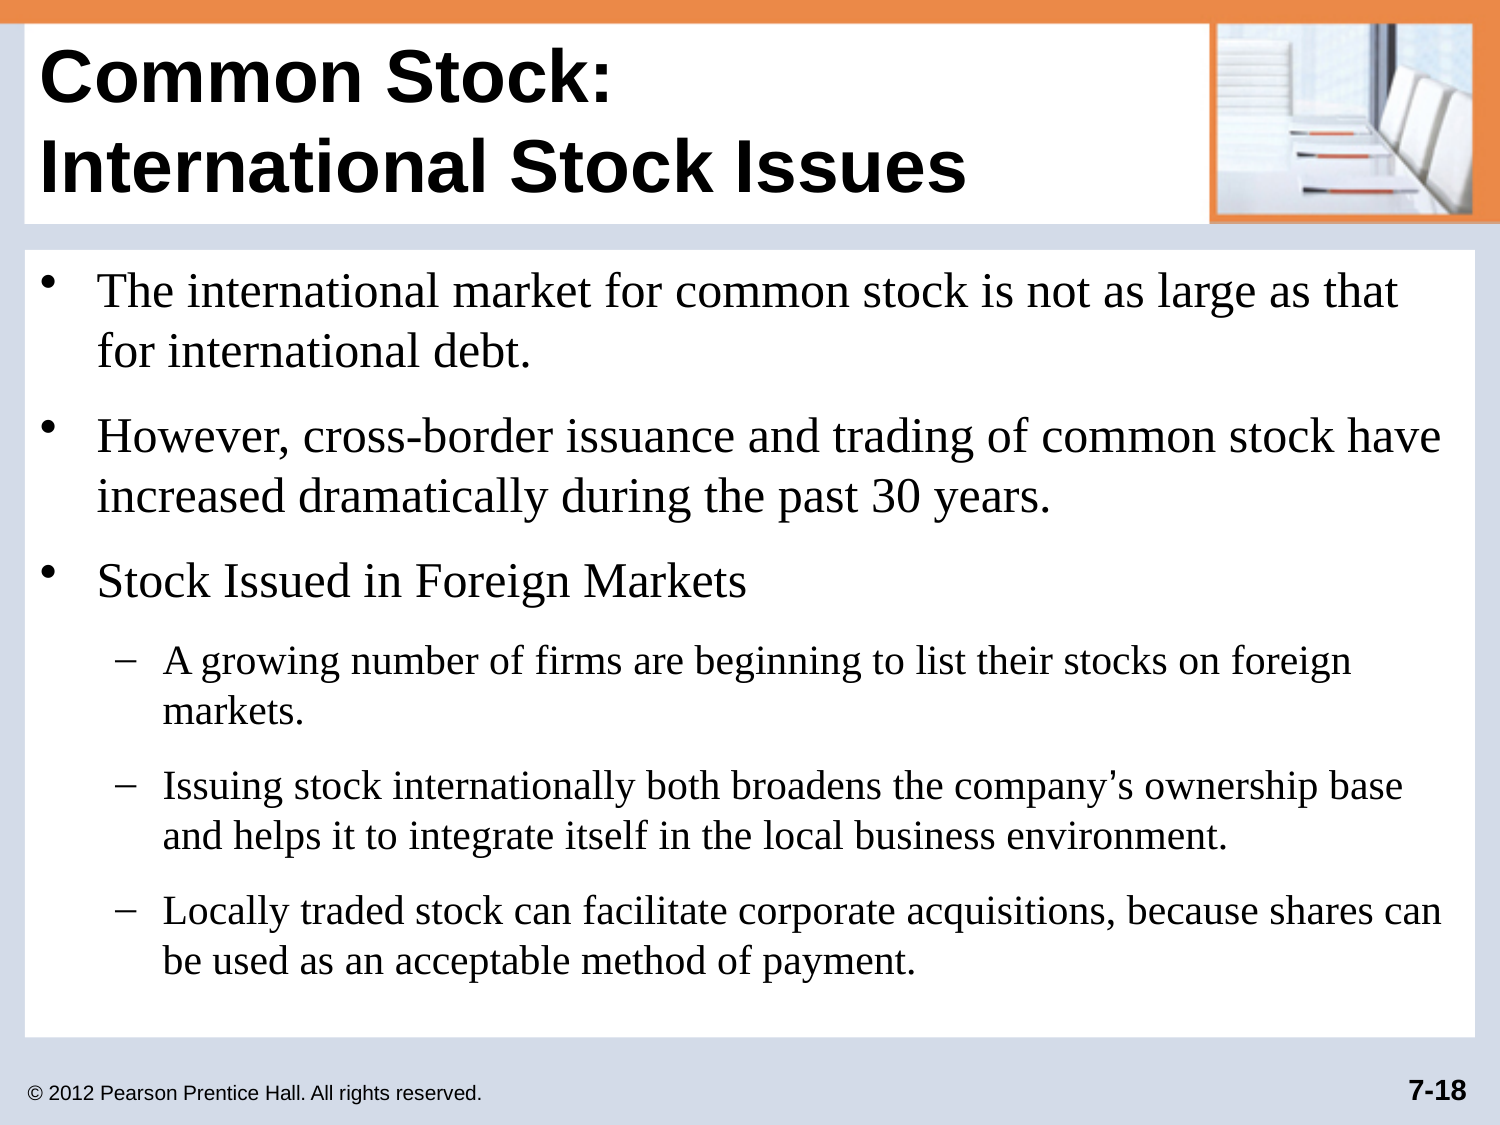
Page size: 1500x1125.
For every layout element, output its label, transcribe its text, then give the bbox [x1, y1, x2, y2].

title Common Stock: International Stock Issues [24, 64, 1201, 171]
picture [0, 0, 1500, 224]
footer © 2012 Pearson Prentice Hall. All rights reserved. [12, 1037, 938, 1113]
slide_number 7-18 [1331, 1038, 1482, 1114]
list The international market for common stock is not as large as that for international debt. However, cross-border issuance and trading of common stock have increased dramatically during the past 30 years. Stock Issued in Foreign Markets A growing number of firms are beginning to list their stocks on foreign markets. Issuing stock internationally both broadens the company’s ownership base and helps it to integrate itself in the local business environment. Locally traded stock can facilitate corporate acquisitions, because shares can be used as an acceptable method of payment. [24, 249, 1476, 1013]
